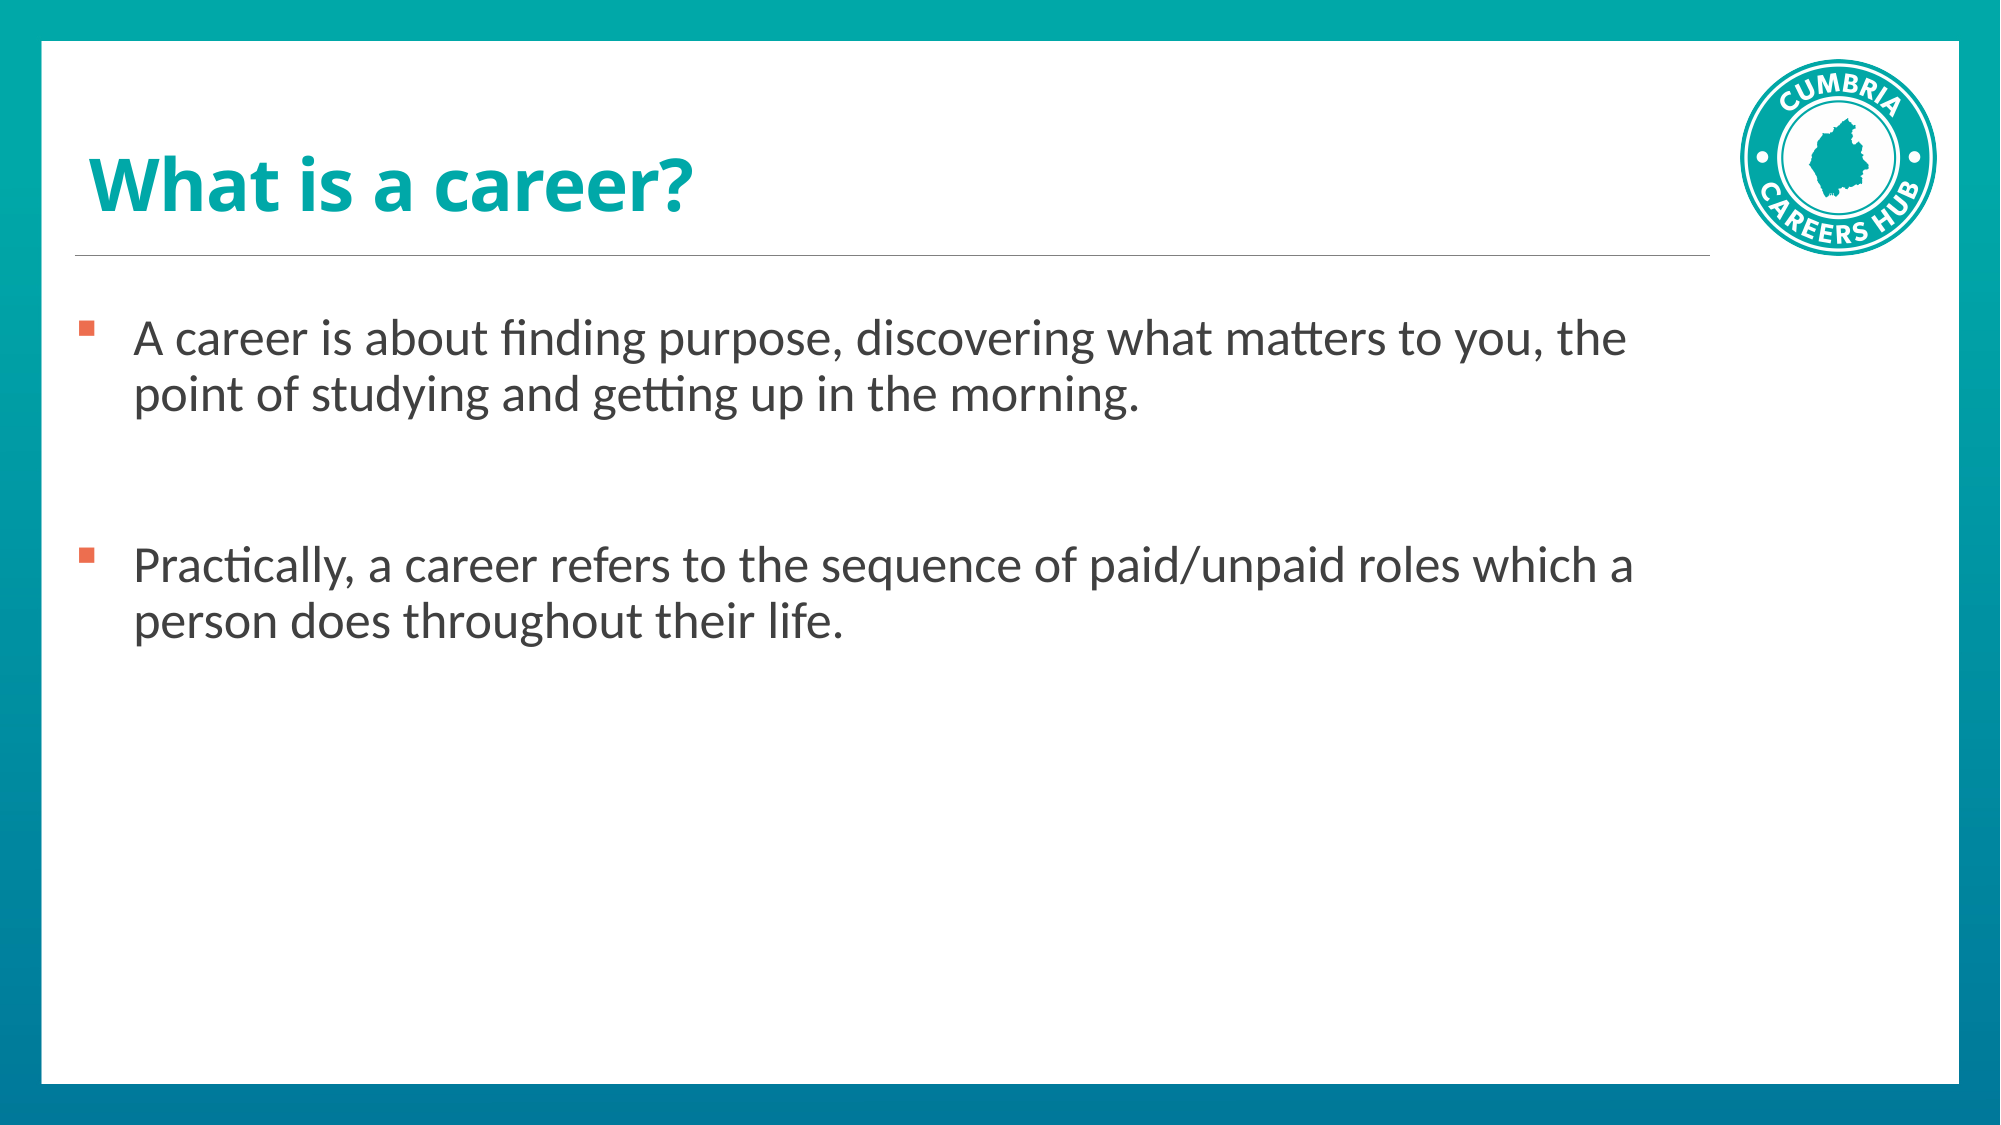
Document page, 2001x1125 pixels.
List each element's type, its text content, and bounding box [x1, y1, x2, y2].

title What is a career? [74, 122, 1725, 256]
picture [0, 0, 2000, 1083]
list A career is about finding purpose, discovering what matters to you, the point of studying and getting up in the morning. Practically, a career refers to the sequence of paid/unpaid roles which a person does throughout their life. [74, 302, 1725, 963]
